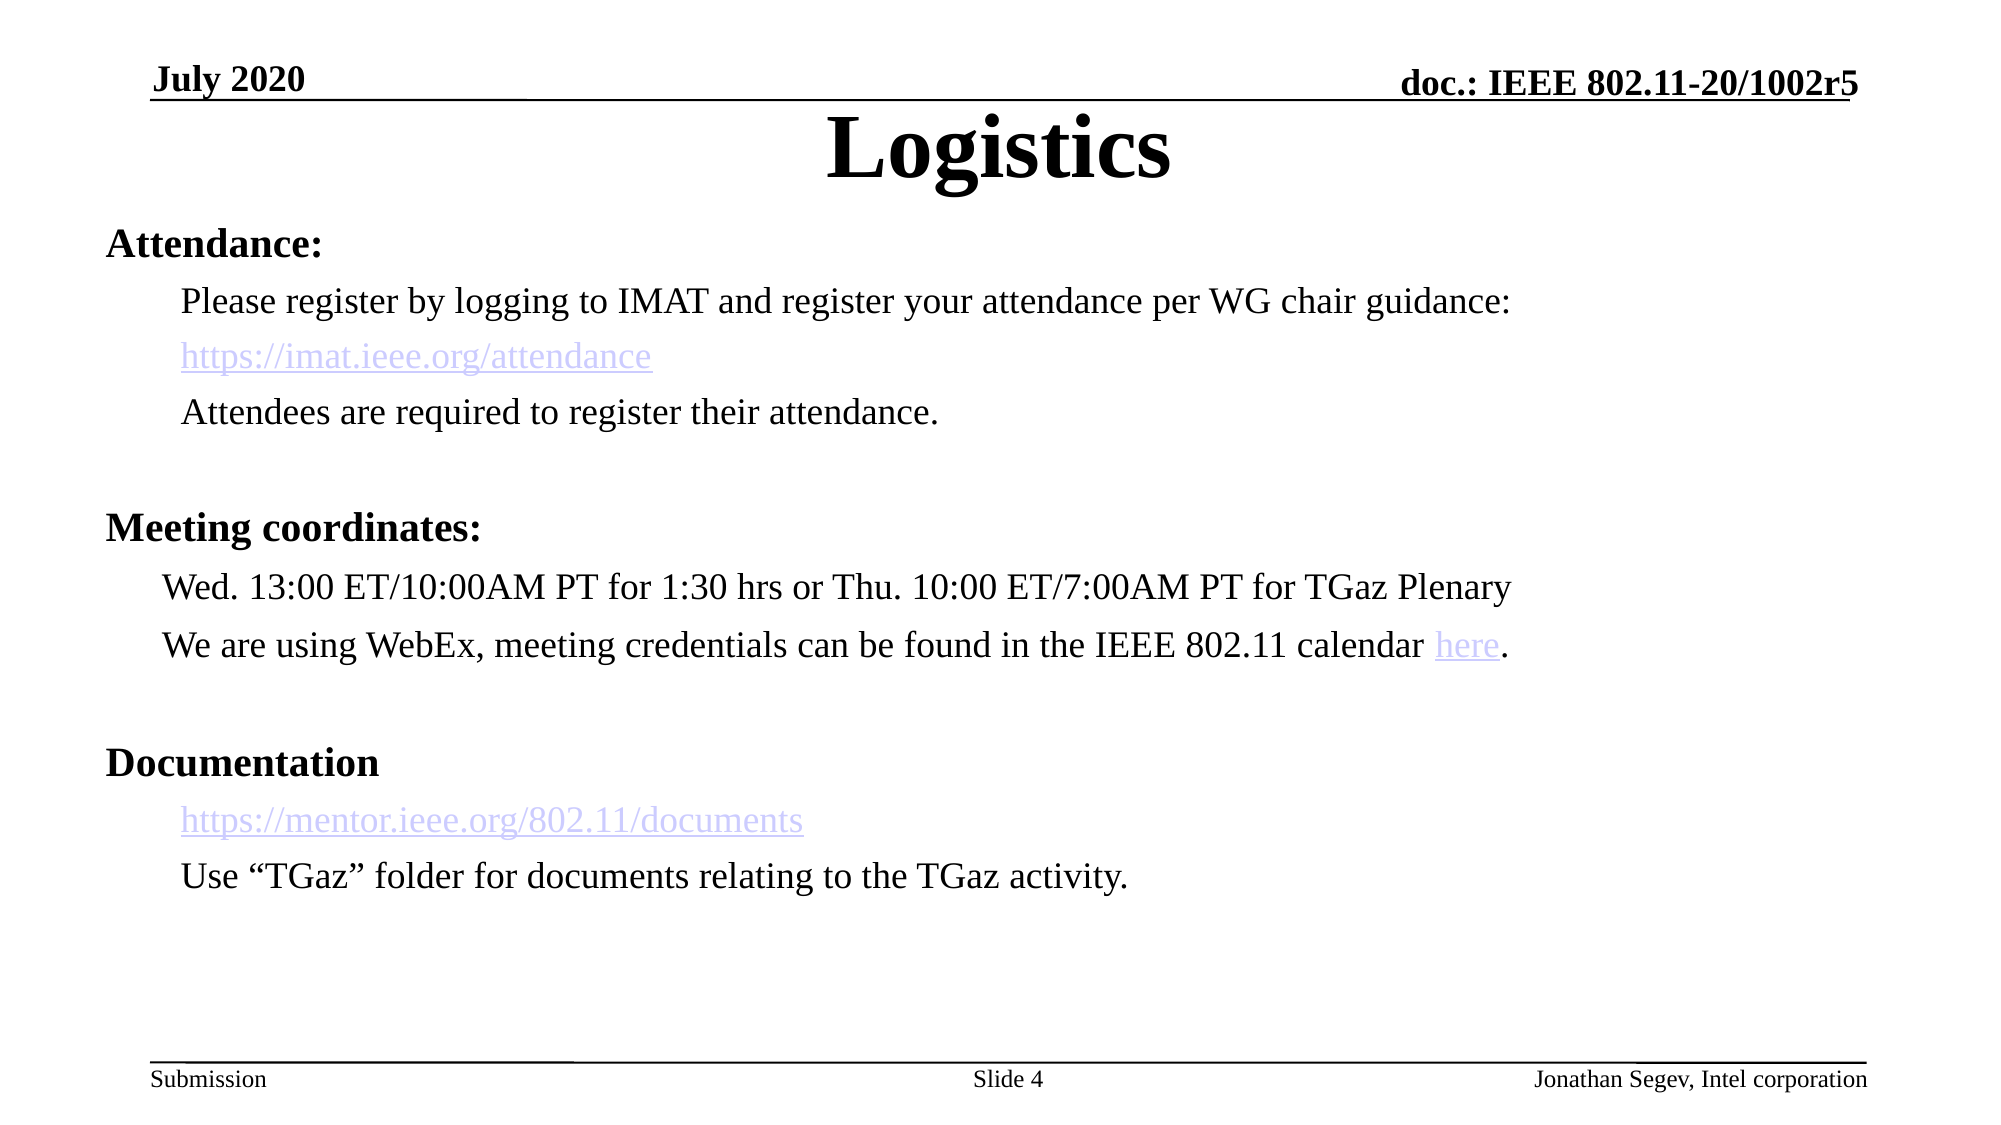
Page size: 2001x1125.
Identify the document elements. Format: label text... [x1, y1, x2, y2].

footer Jonathan Segev, Intel corporation [1171, 1061, 1869, 1093]
list Attendance: Please register by logging to IMAT and register your attendance per WG chair guidance: https://imat.ieee.org/attendance Attendees are required to register their attendance. Meeting coordinates: Wed. 13:00 ET/10:00AM PT for 1:30 hrs or Thu. 10:00 ET/7:00AM PT for TGaz Plenary We are using WebEx, meeting credentials can be found in the IEEE 802.11 calendar here. Documentation https://mentor.ieee.org/802.11/documents Use “TGaz” folder for documents relating to the TGaz activity. [90, 207, 1898, 1000]
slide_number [152, 54, 563, 100]
title Logistics [149, 112, 1850, 170]
slide_number Slide 4 [950, 1061, 1067, 1123]
